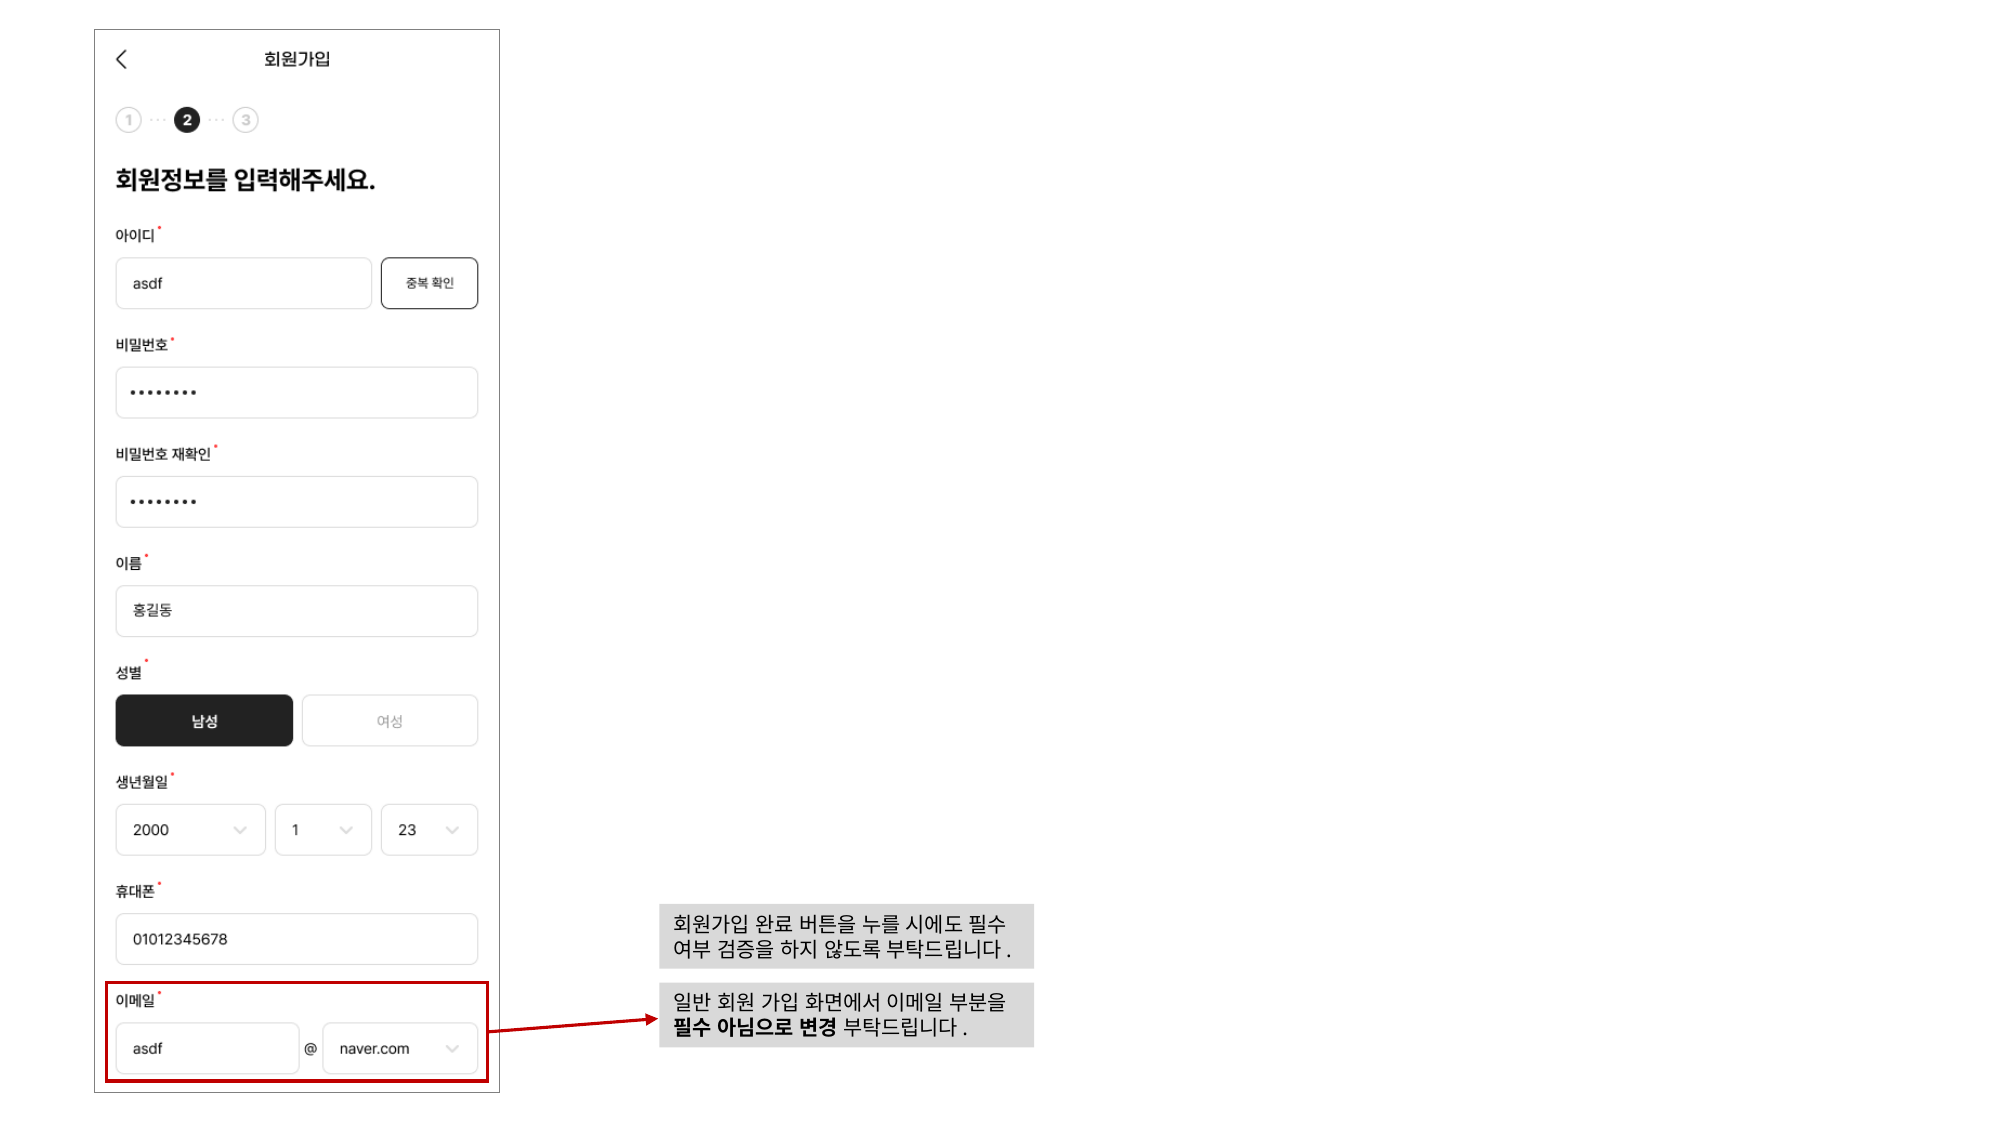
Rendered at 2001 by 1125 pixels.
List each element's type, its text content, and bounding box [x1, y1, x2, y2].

text_box 일반 회원 가입 화면에서 이메일 부분을 필수 아님으로 변경 부탁드립니다. [659, 982, 1035, 1048]
text_box 회원가입 완료 버튼을 누를 시에도 필수 여부 검증을 하지 않도록 부탁드립니다. [659, 903, 1035, 969]
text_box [487, 1018, 659, 1033]
picture [93, 28, 501, 1094]
